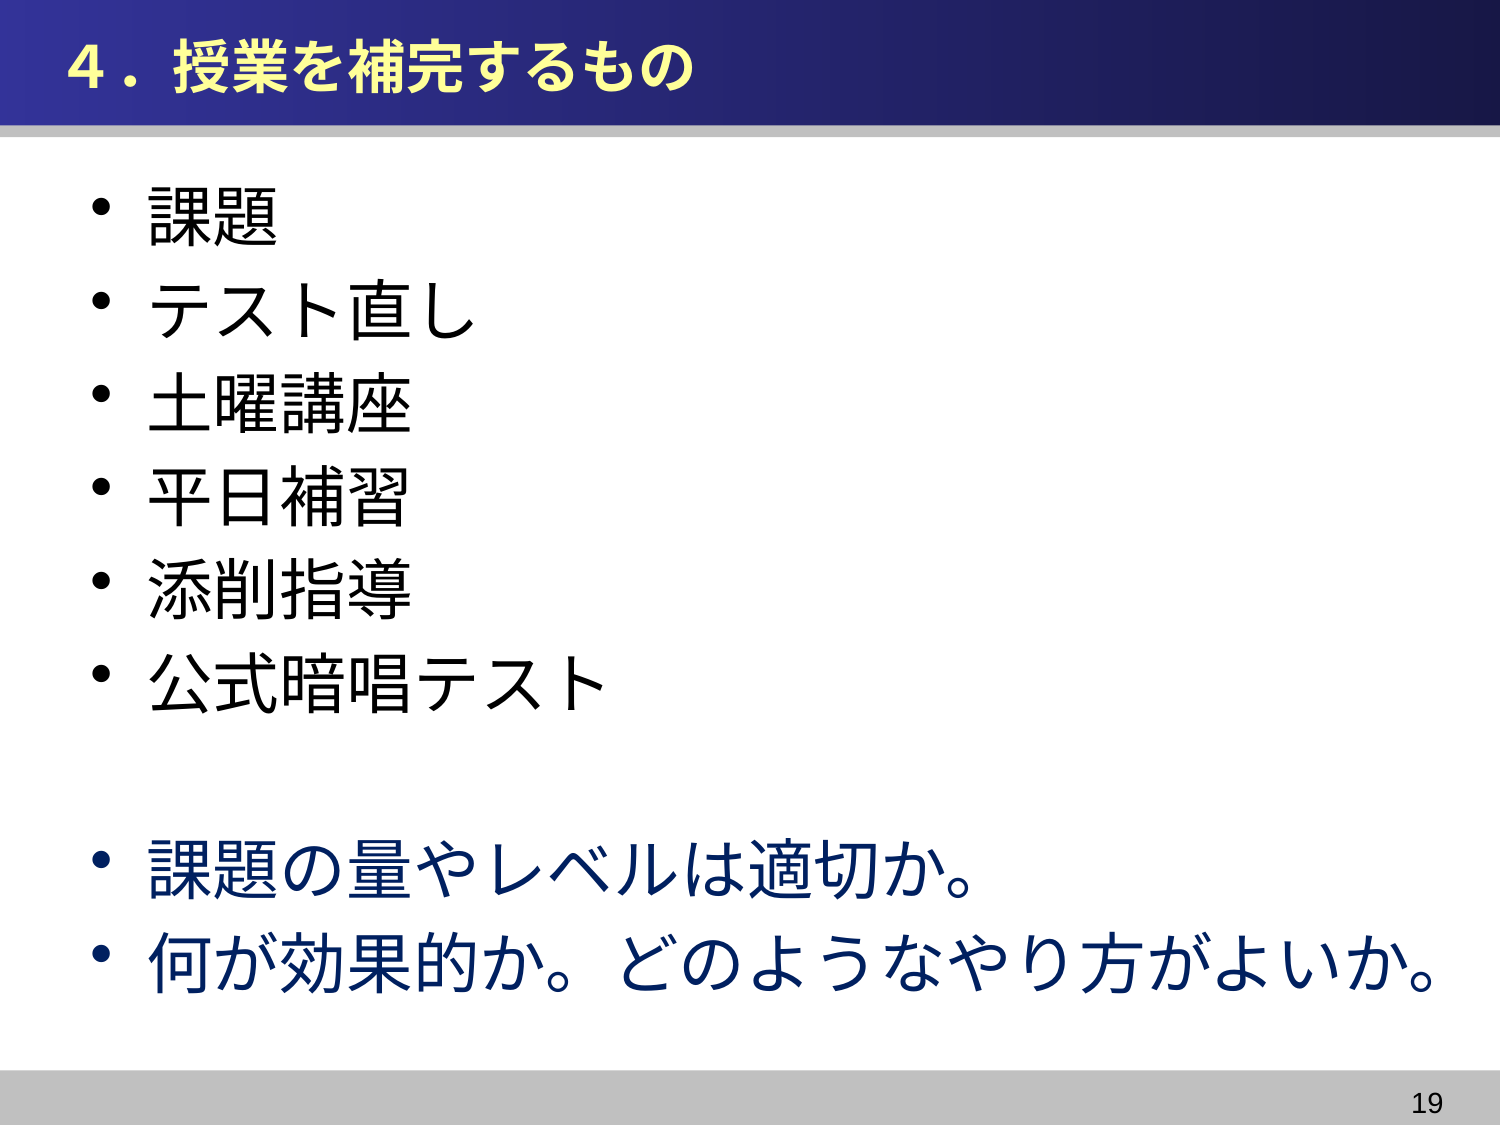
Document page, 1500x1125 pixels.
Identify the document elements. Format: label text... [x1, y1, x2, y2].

title ４．授業を補完するもの [41, 19, 1067, 112]
list 課題 テスト直し 土曜講座 平日補習 添削指導 公式暗唱テスト 課題の量やレベルは適切か。 何が効果的か。どのようなやり方がよいか。 [75, 167, 1425, 1012]
slide_number 19 [1108, 1085, 1459, 1118]
